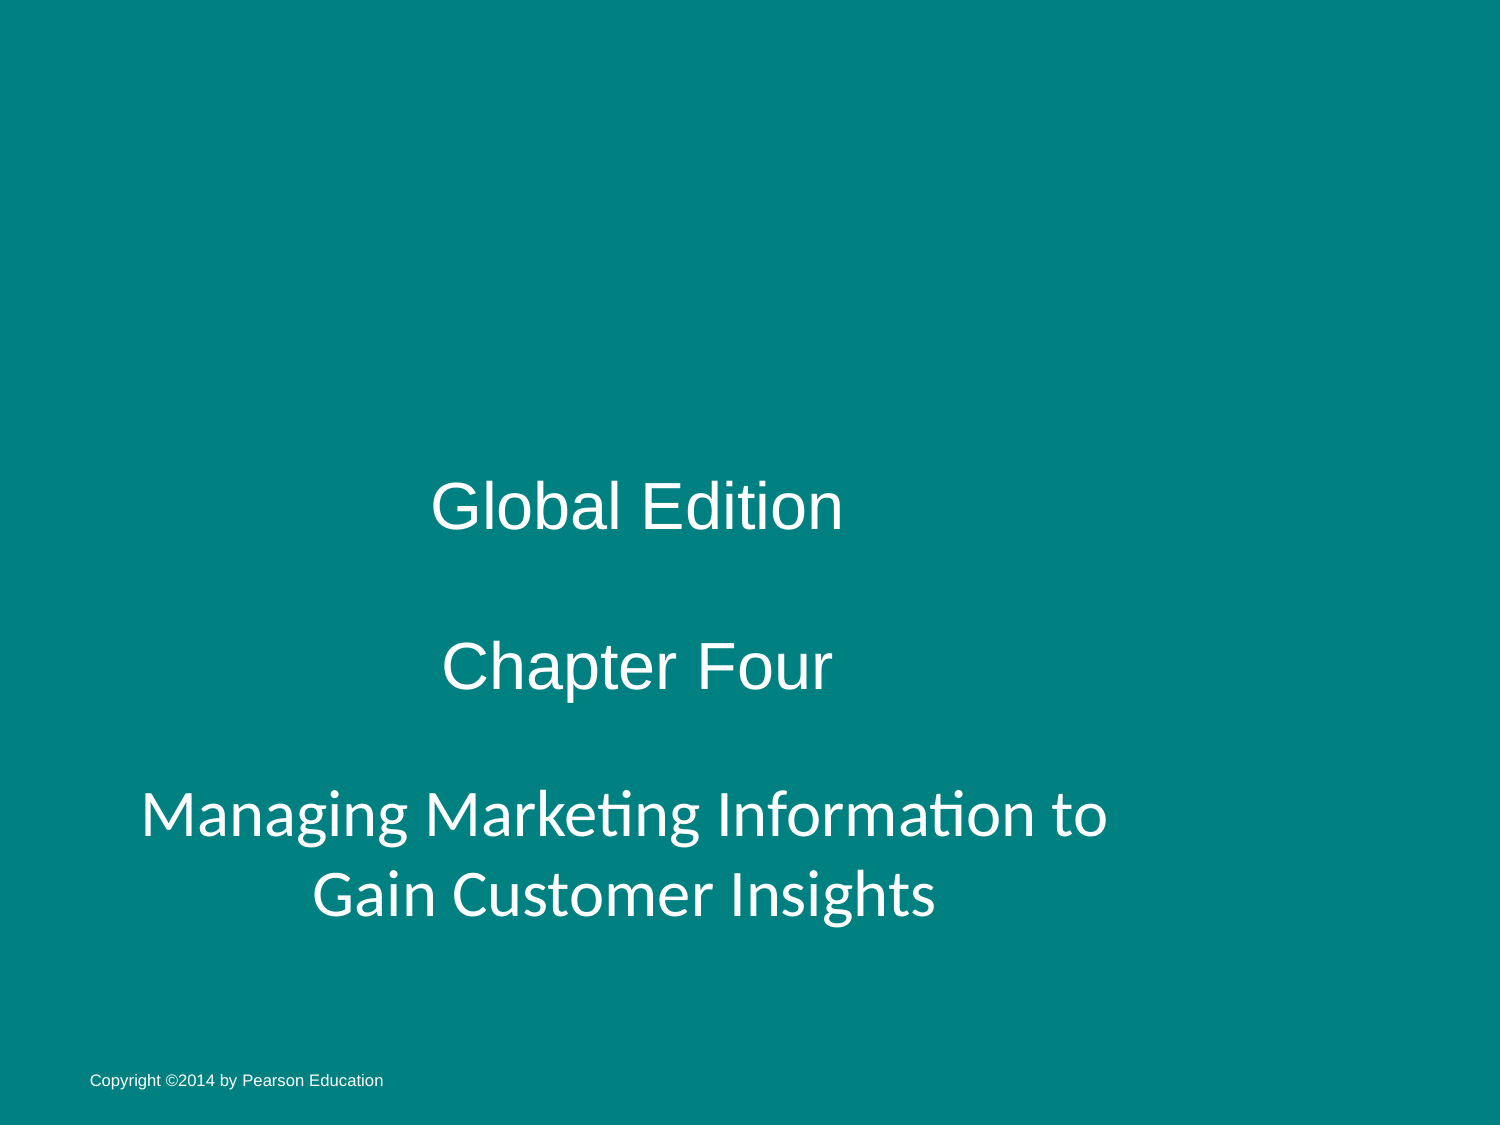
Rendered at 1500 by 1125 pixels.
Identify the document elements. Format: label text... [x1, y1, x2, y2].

text_box Copyright ©2014 by Pearson Education [74, 1062, 825, 1098]
subtitle Managing Marketing Information to Gain Customer Insights [99, 762, 1151, 1051]
title Global Edition Chapter Four [49, 462, 1226, 704]
